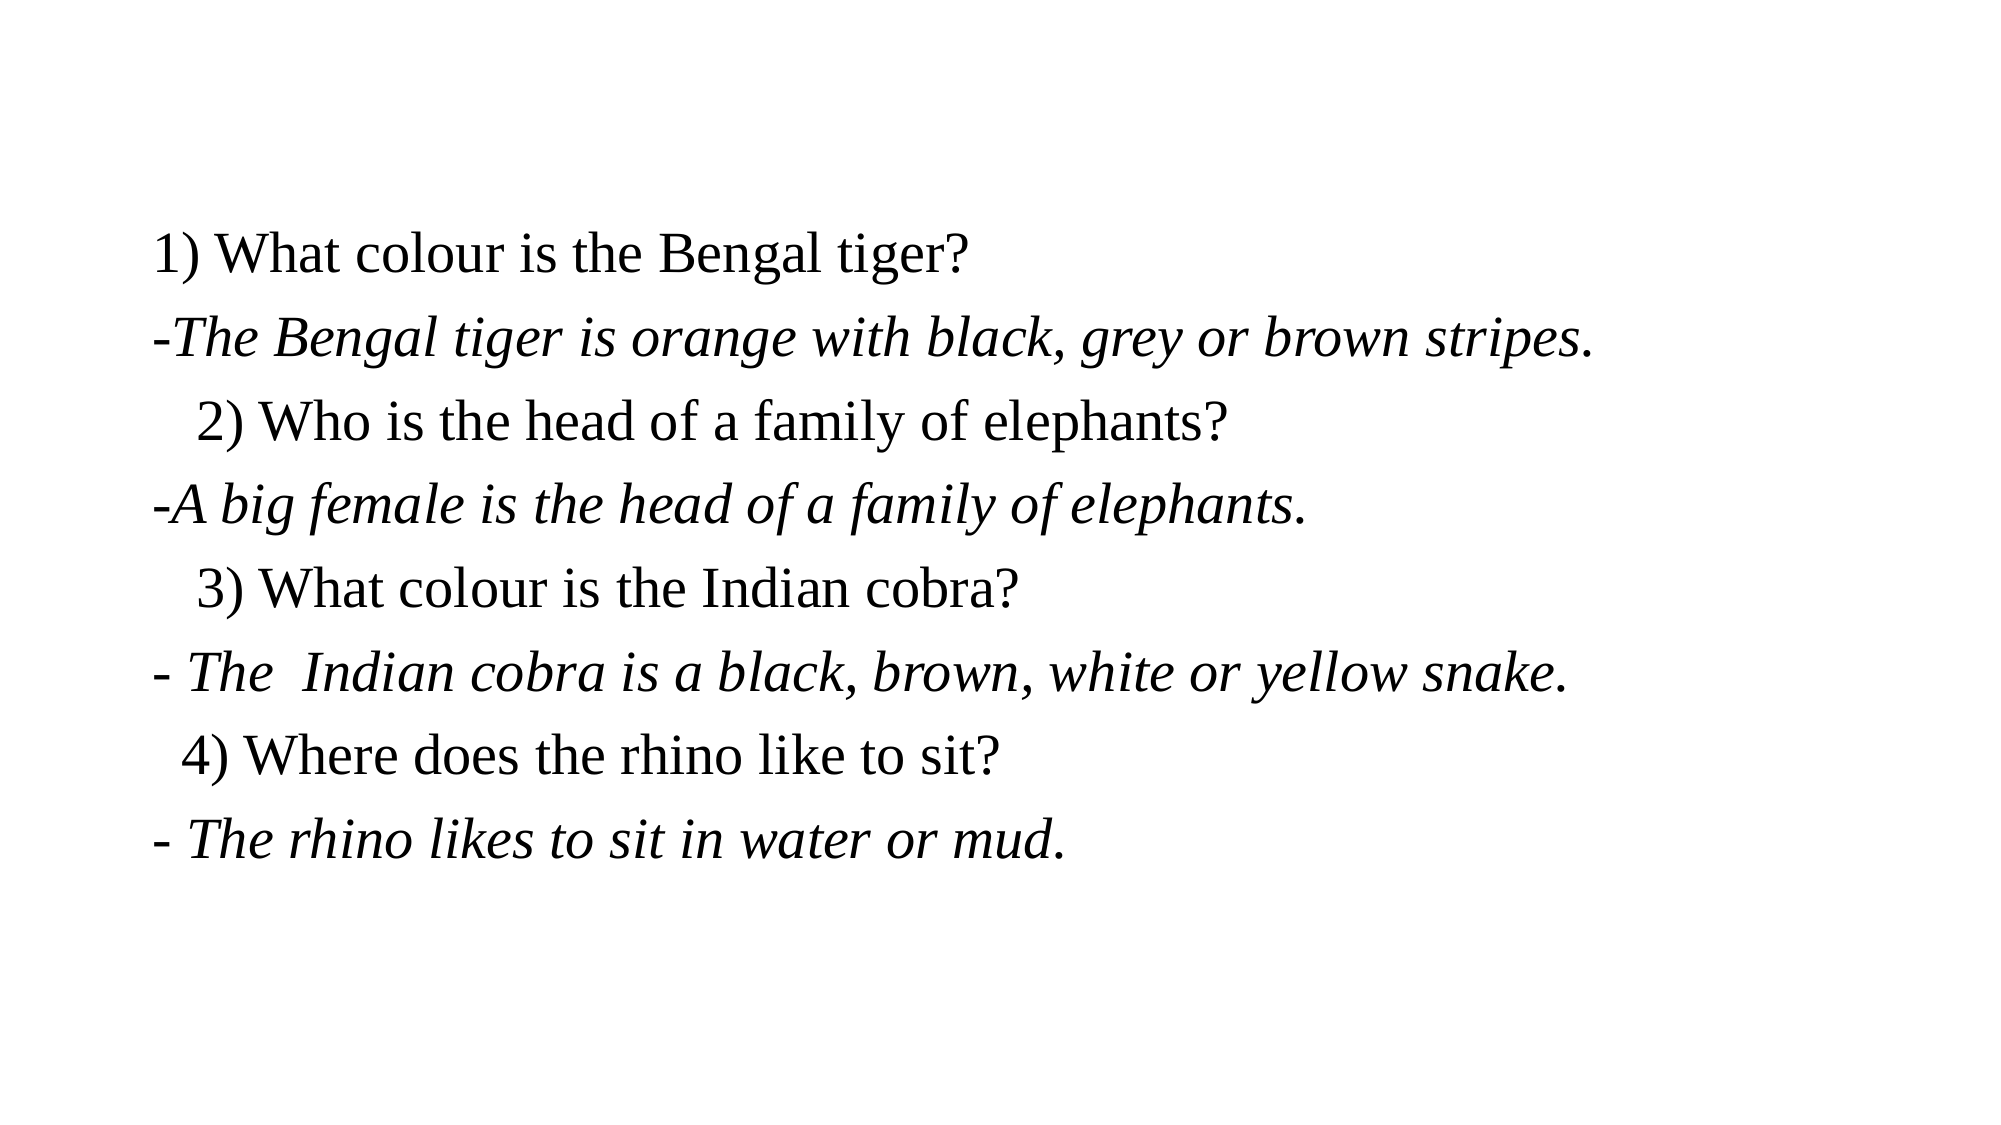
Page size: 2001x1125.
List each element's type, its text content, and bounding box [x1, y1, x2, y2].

list 1) What colour is the Bengal tiger? -The Bengal tiger is orange with black, grey or brown stripes. 2) Who is the head of a family of elephants? -A big female is the head of a family of elephants. 3) What colour is the Indian cobra? - The Indian cobra is a black, brown, white or yellow snake. 4) Where does the rhino like to sit? - The rhino likes to sit in water or mud. [137, 214, 1863, 1014]
